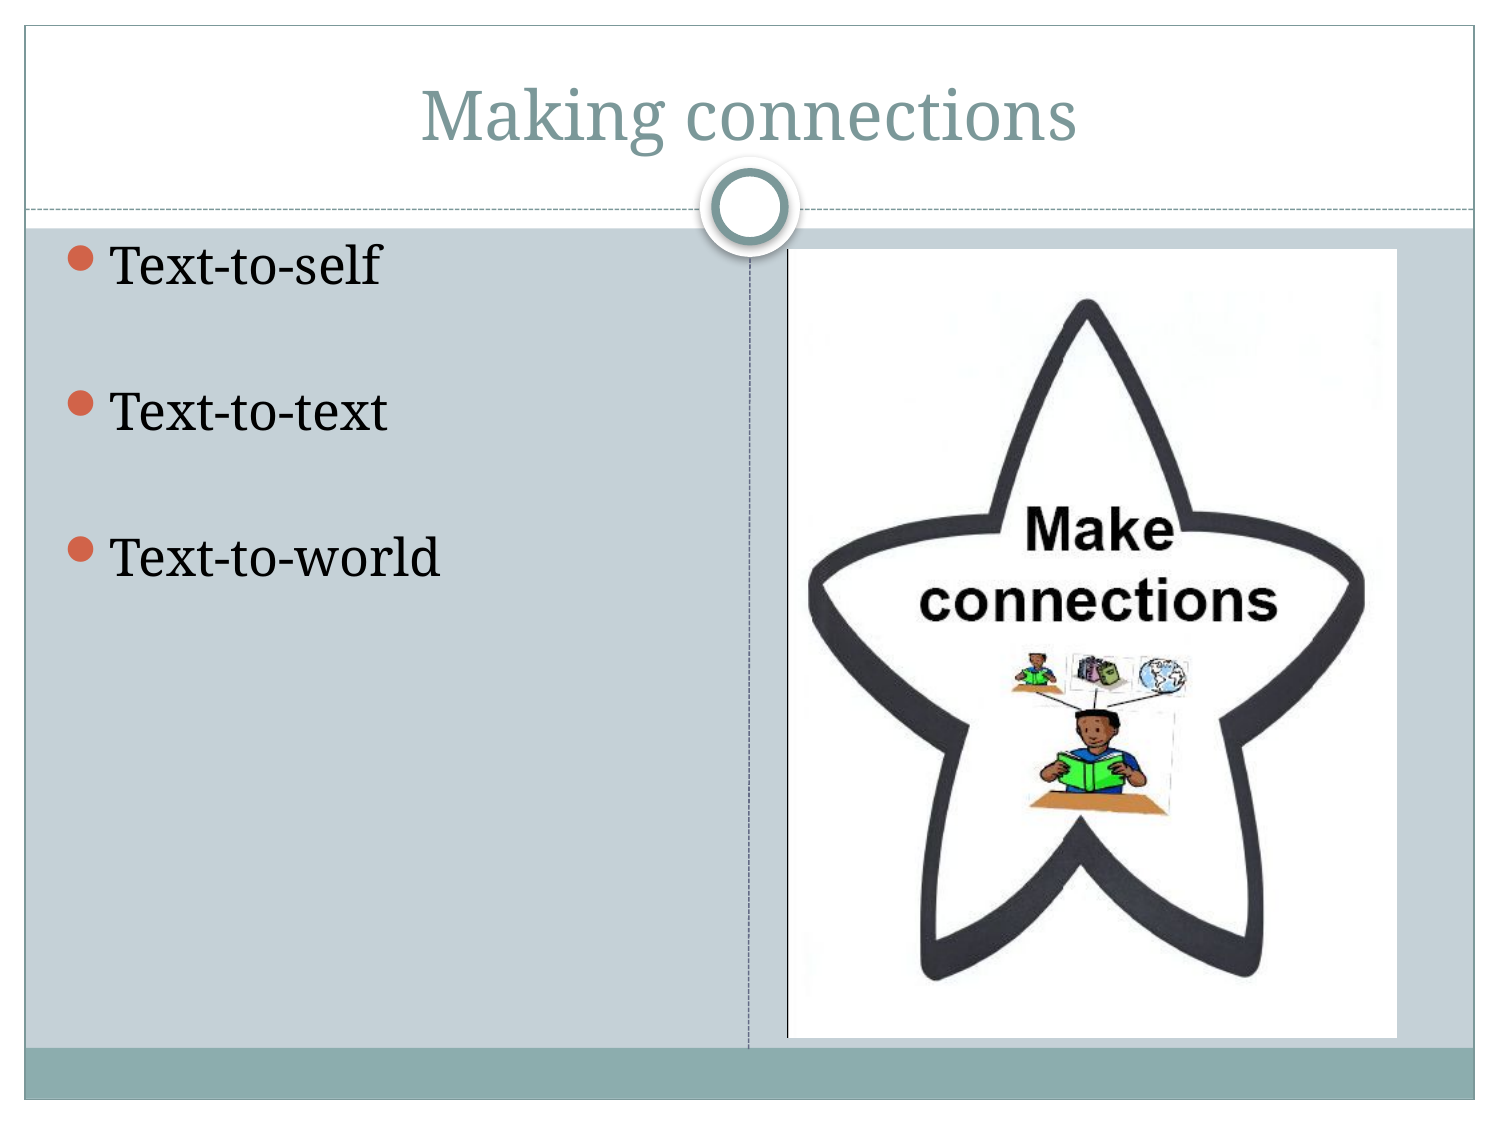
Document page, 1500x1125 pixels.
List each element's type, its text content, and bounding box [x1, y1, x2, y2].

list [787, 249, 1397, 1038]
list Text-to-self Text-to-text Text-to-world [49, 224, 712, 993]
title Making connections [49, 37, 1450, 162]
